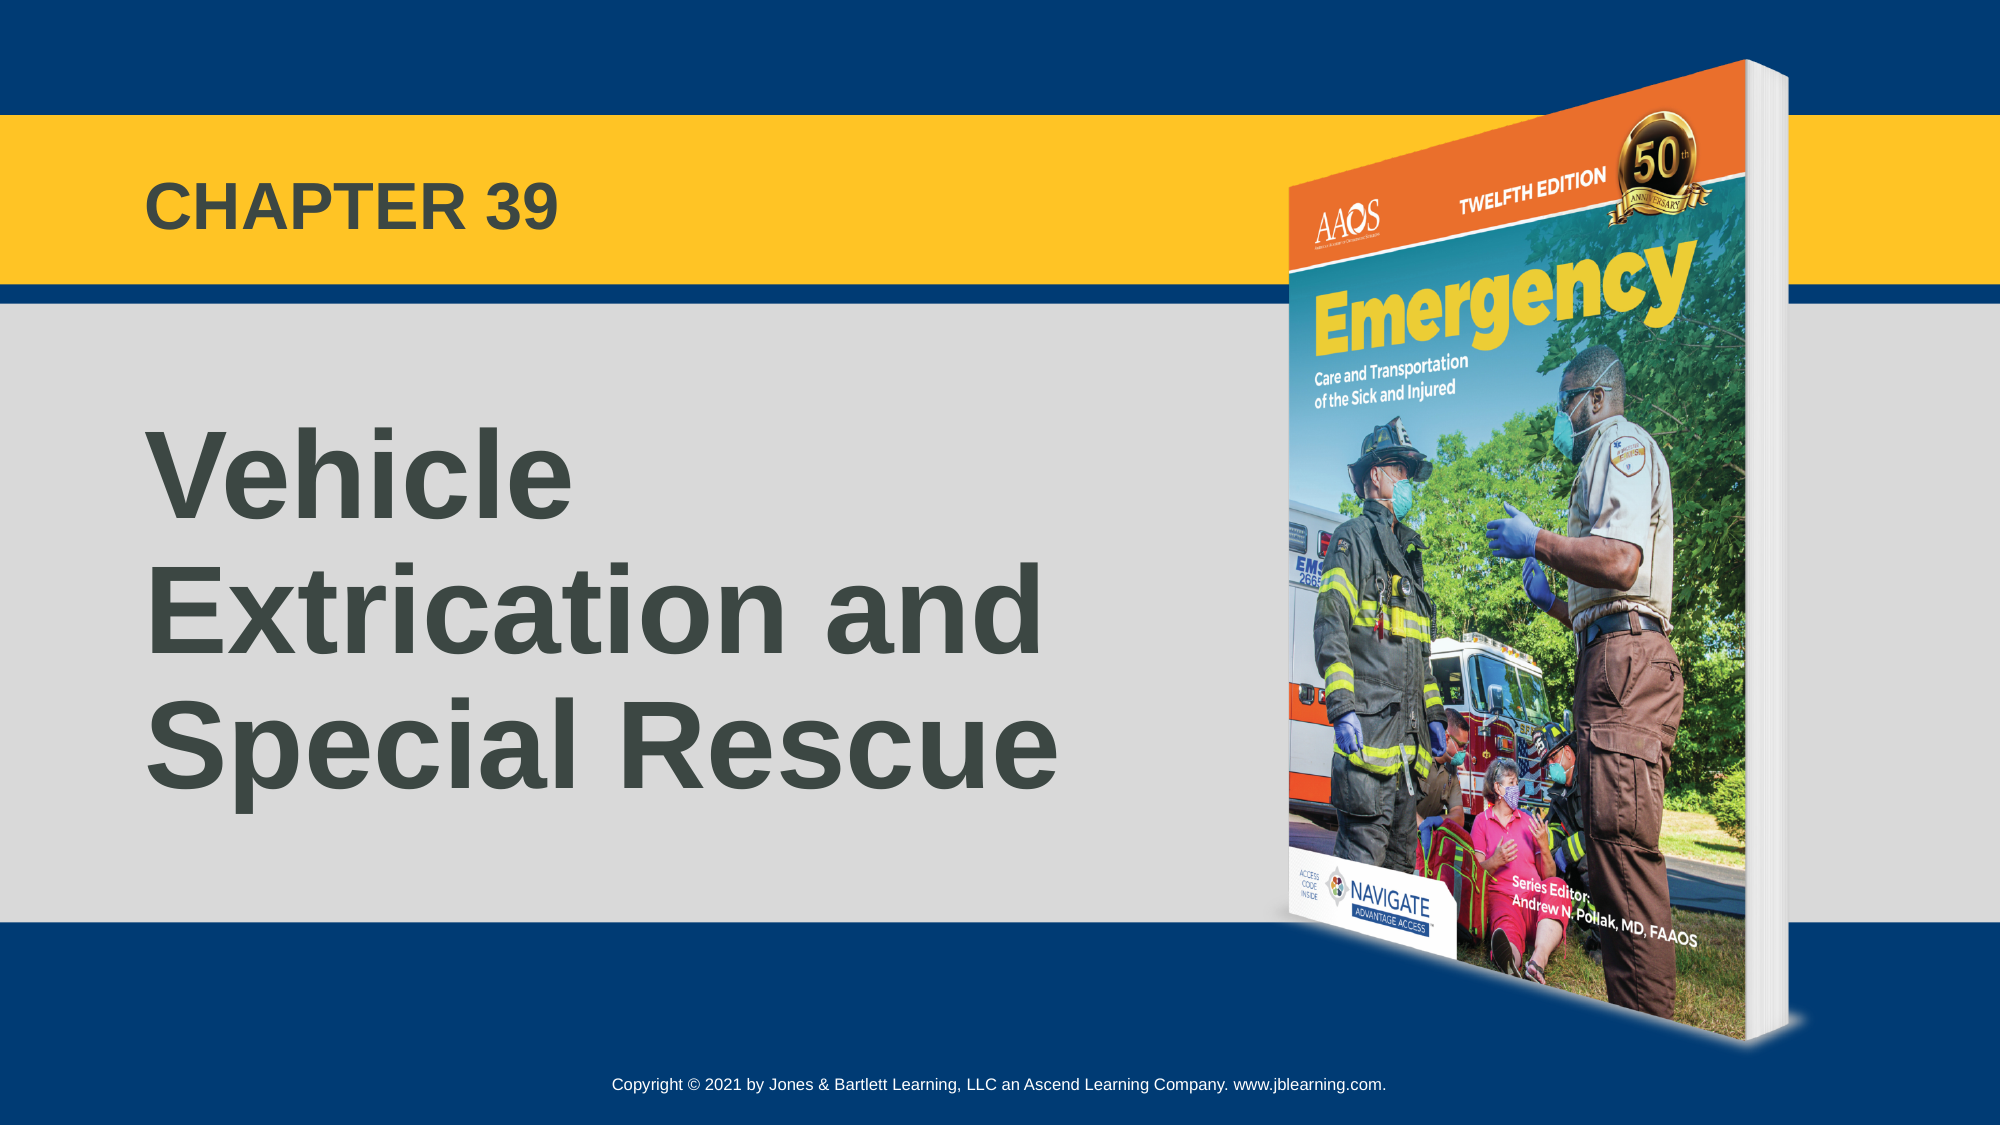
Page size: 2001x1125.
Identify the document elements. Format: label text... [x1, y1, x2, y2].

subtitle CHAPTER 39 [144, 138, 1078, 267]
title Vehicle Extrication and Special Rescue [144, 360, 1078, 866]
picture [1078, 0, 2000, 1125]
